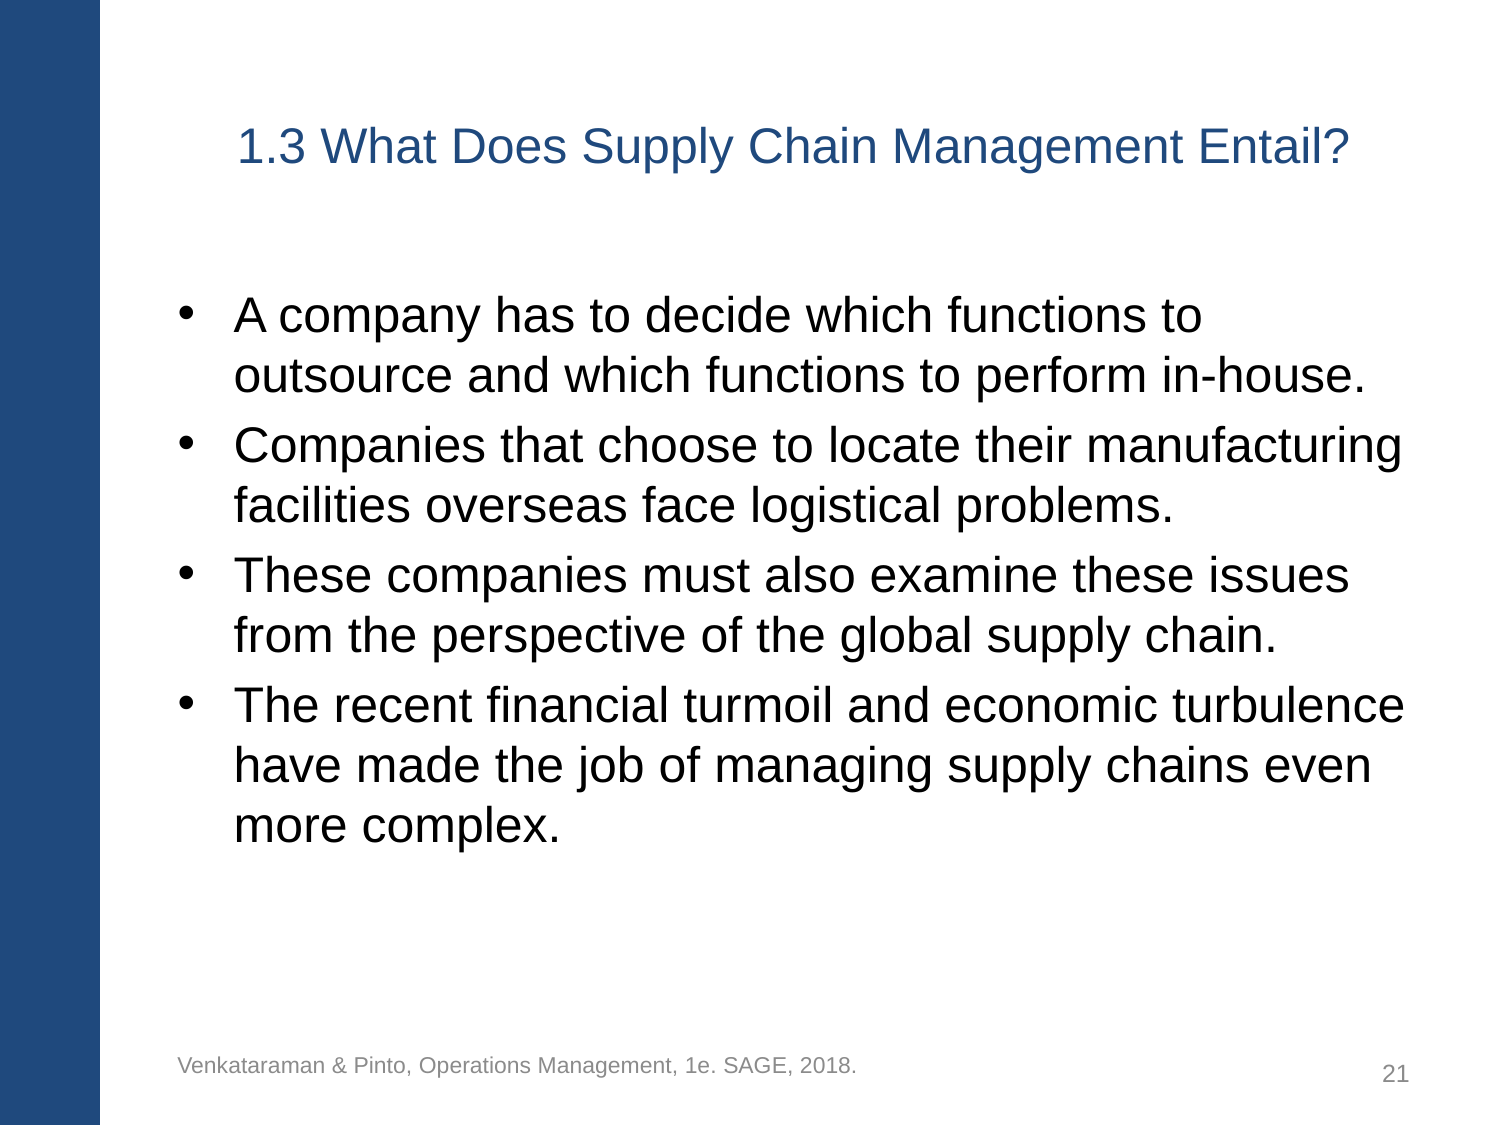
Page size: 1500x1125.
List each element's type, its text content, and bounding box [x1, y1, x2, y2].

list A company has to decide which functions to outsource and which functions to perform in-house. Companies that choose to locate their manufacturing facilities overseas face logistical problems. These companies must also examine these issues from the perspective of the global supply chain. The recent financial turmoil and economic turbulence have made the job of managing supply chains even more complex. [162, 275, 1425, 1005]
title 1.3 What Does Supply Chain Management Entail? [162, 50, 1425, 238]
slide_number 21 [1350, 1042, 1425, 1103]
footer Venkataraman & Pinto, Operations Management, 1e. SAGE, 2018. [162, 1042, 1313, 1103]
